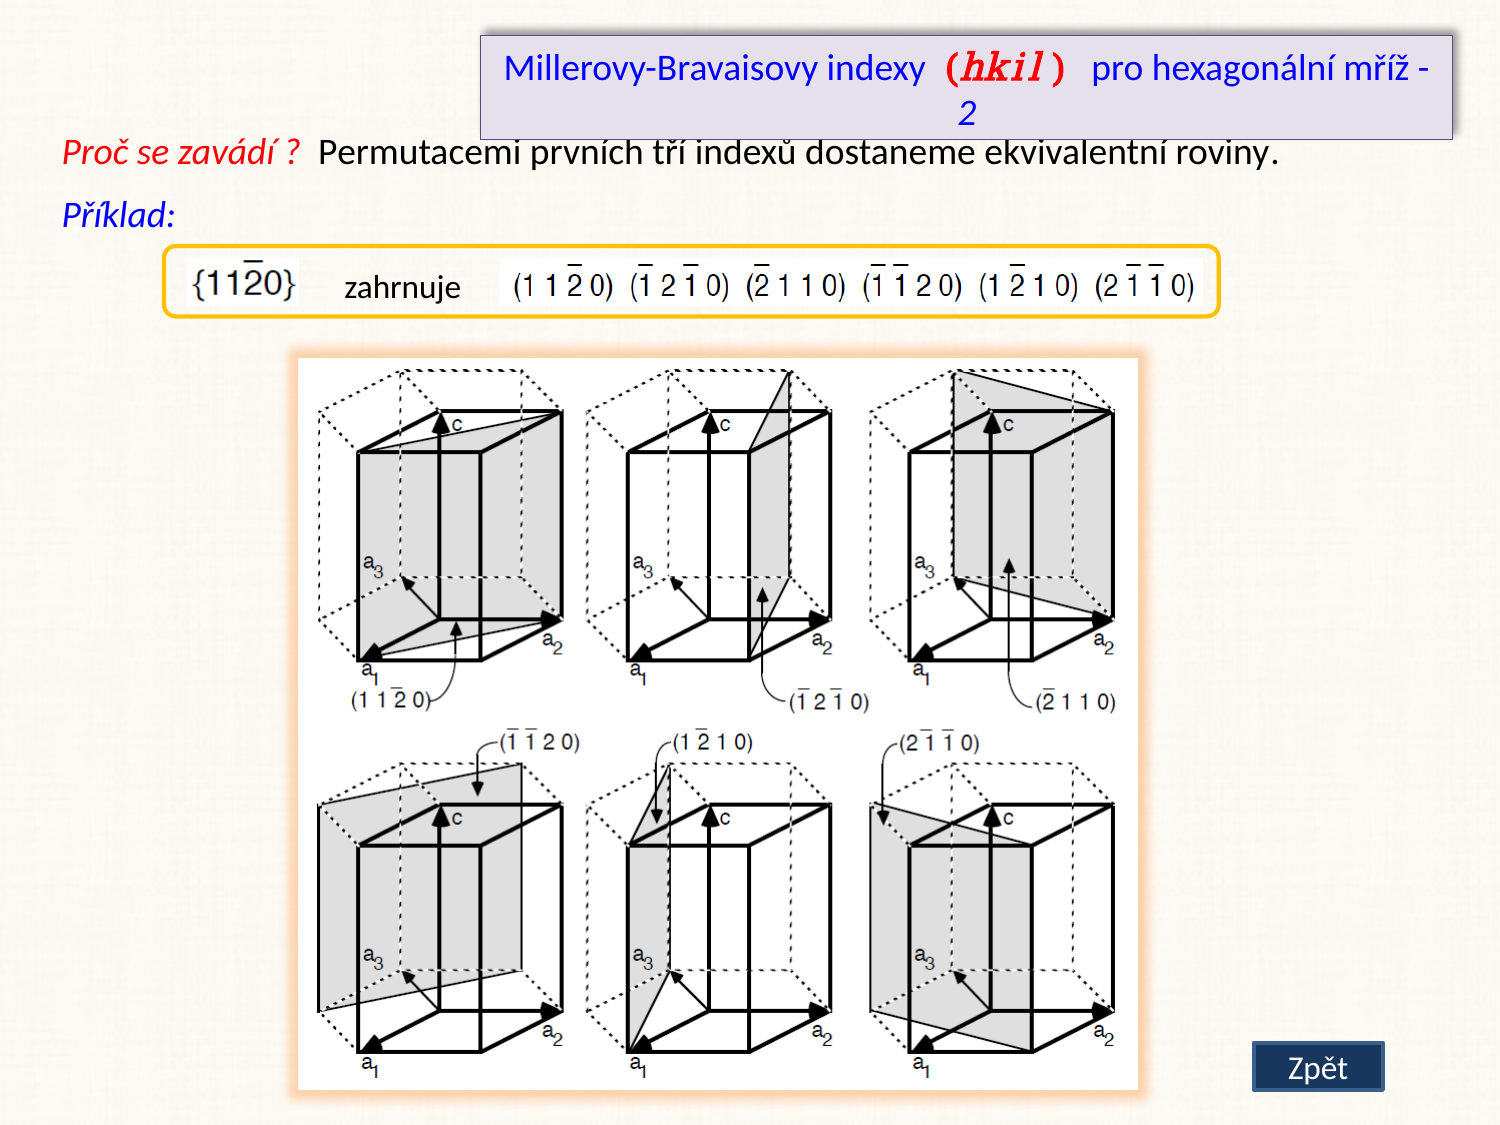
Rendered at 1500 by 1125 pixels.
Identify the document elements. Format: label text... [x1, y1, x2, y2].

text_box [163, 245, 1219, 317]
picture [298, 358, 1138, 1091]
text_box Proč se zavádí ? Permutacemi prvních tří indexů dostaneme ekvivalentní roviny. Příklad: [46, 119, 1348, 243]
text_box Millerovy-Bravaisovy indexy (hk i l ) pro hexagonální mříž - 2 [480, 35, 1453, 140]
text_box Zpět [1252, 1041, 1385, 1092]
